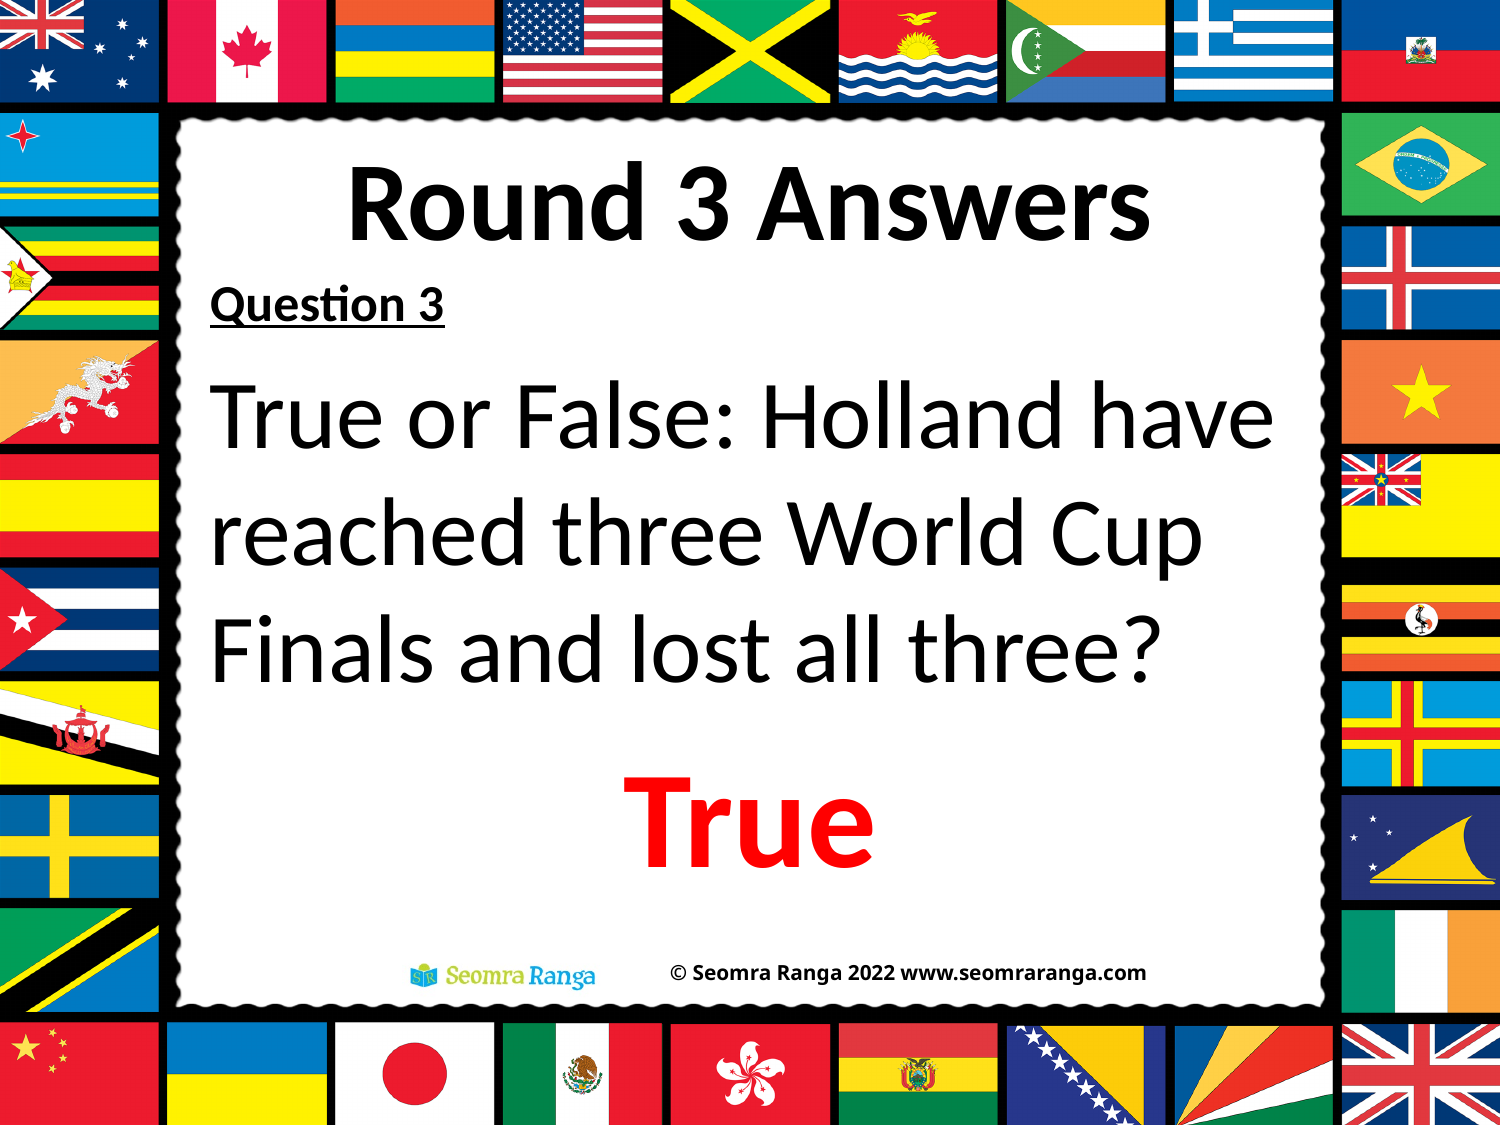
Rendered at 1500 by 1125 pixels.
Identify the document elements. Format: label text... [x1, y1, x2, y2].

picture [10, 122, 36, 150]
text_box © Seomra Ranga 2022 www.seomraranga.com [631, 953, 1187, 993]
picture [0, 0, 1500, 1125]
list Question 3 True or False: Holland have reached three World Cup Finals and lost all three? True [194, 261, 1306, 953]
title Round 3 Answers [183, 101, 1317, 290]
